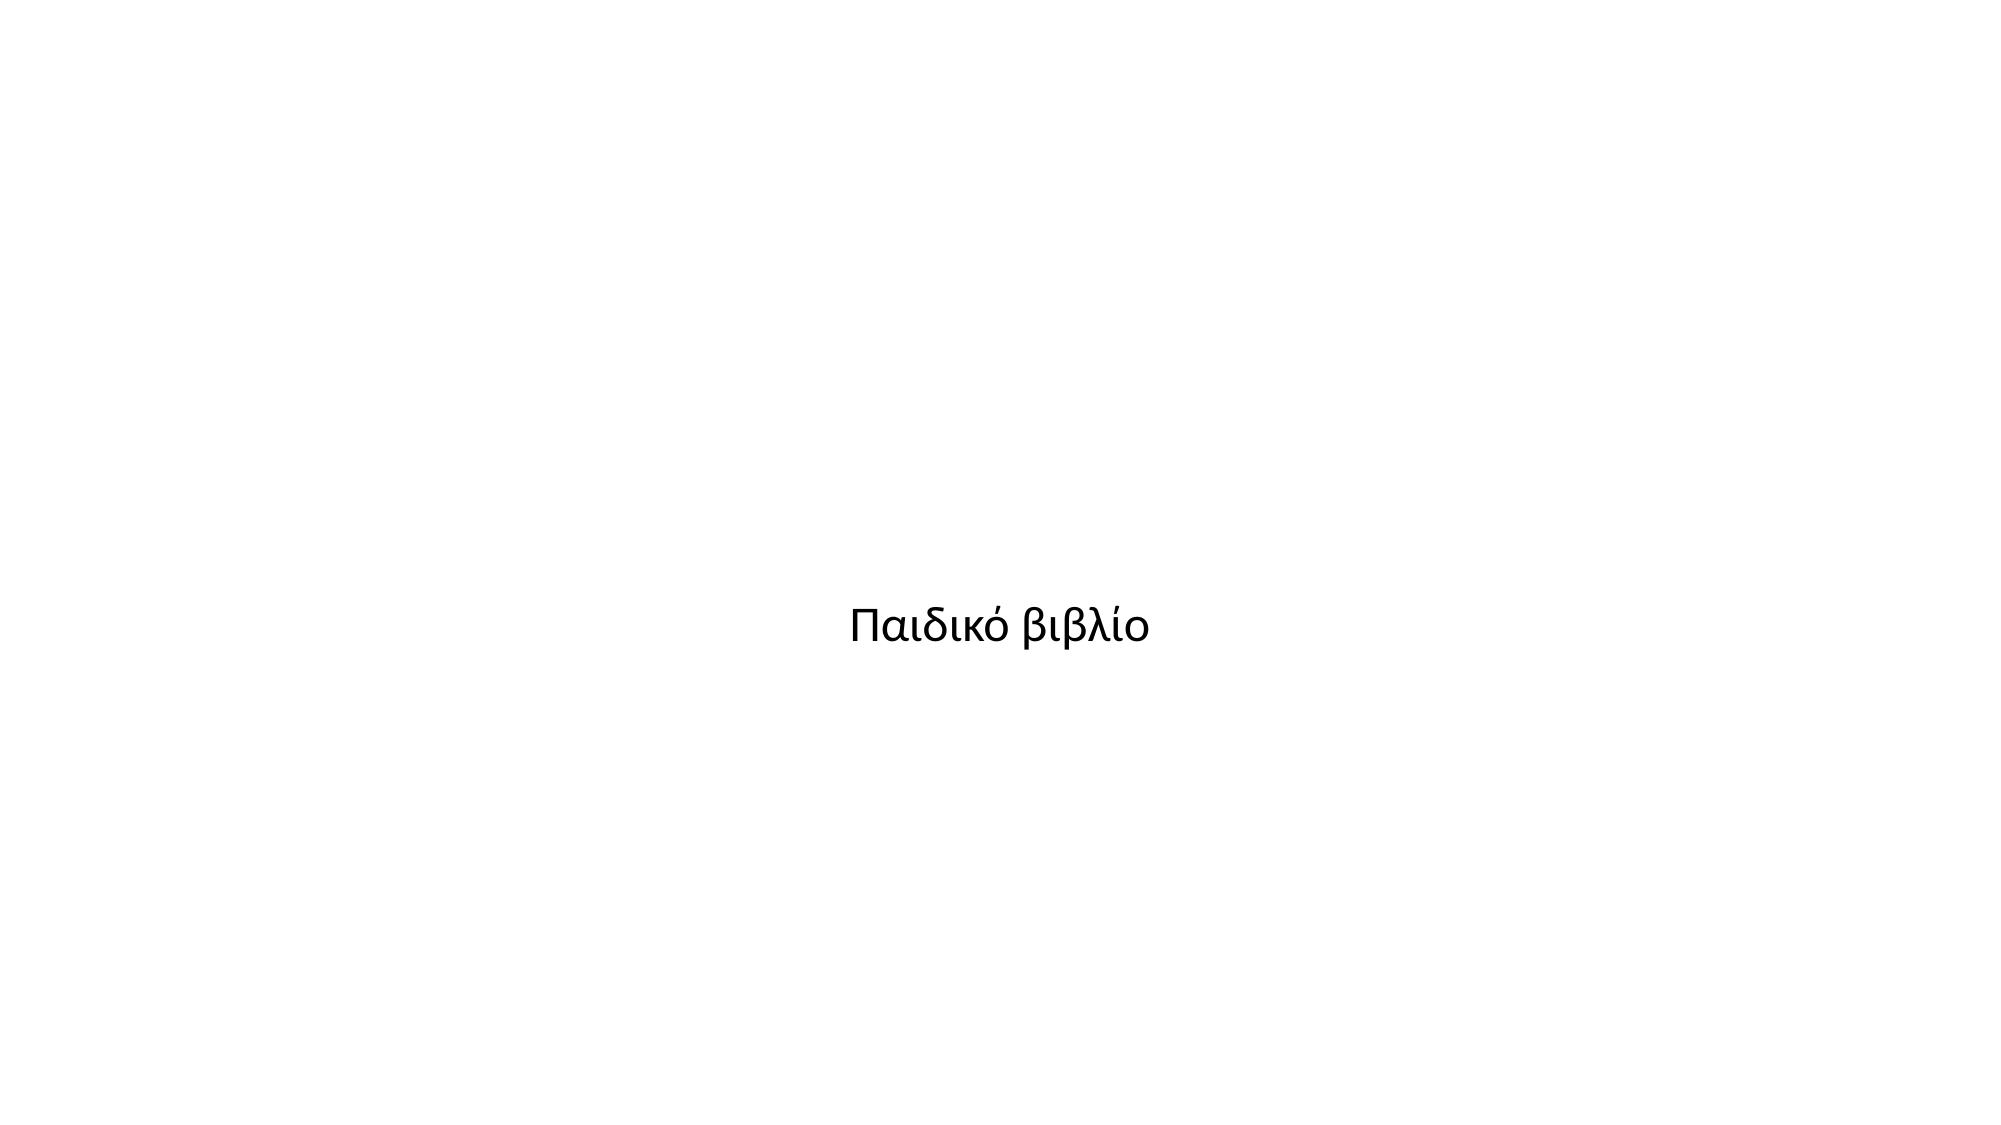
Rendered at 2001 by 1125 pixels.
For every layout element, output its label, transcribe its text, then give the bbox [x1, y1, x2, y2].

subtitle Παιδικό βιβλίο [249, 590, 1750, 863]
